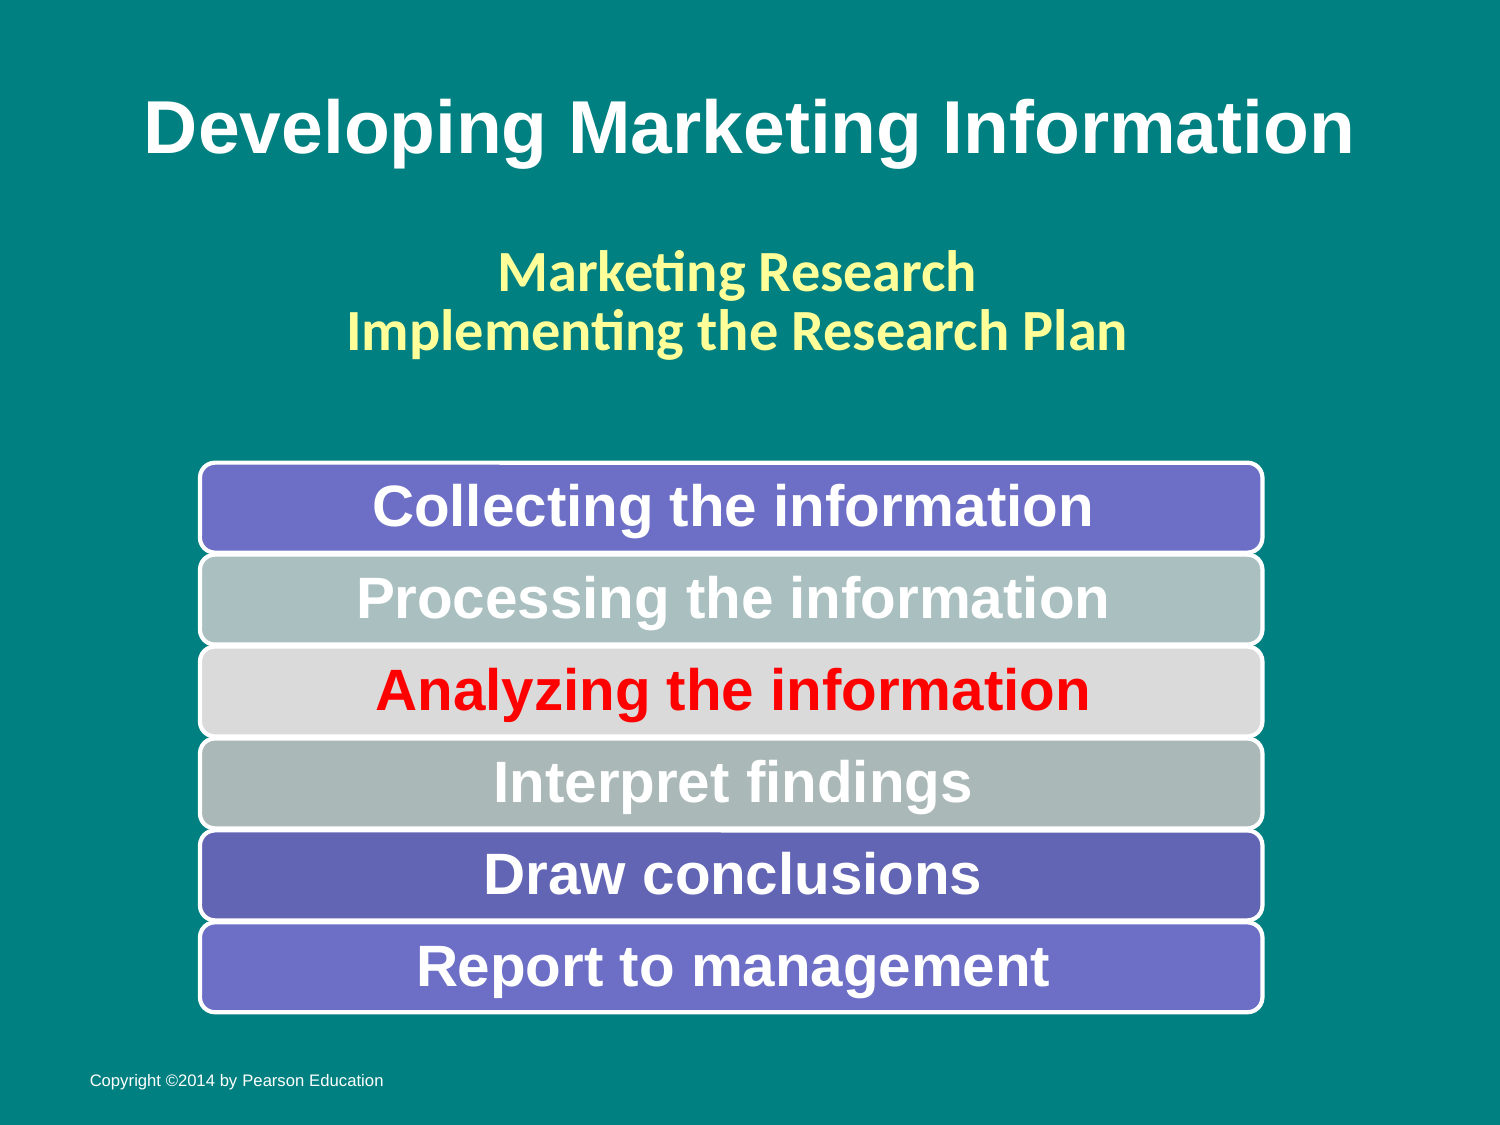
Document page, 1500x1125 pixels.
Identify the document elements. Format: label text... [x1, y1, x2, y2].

title Developing Marketing Information [112, 37, 1388, 226]
list Marketing Research Implementing the Research Plan [149, 237, 1326, 301]
text_box Copyright ©2014 by Pearson Education [74, 1062, 825, 1098]
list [199, 462, 1263, 1013]
